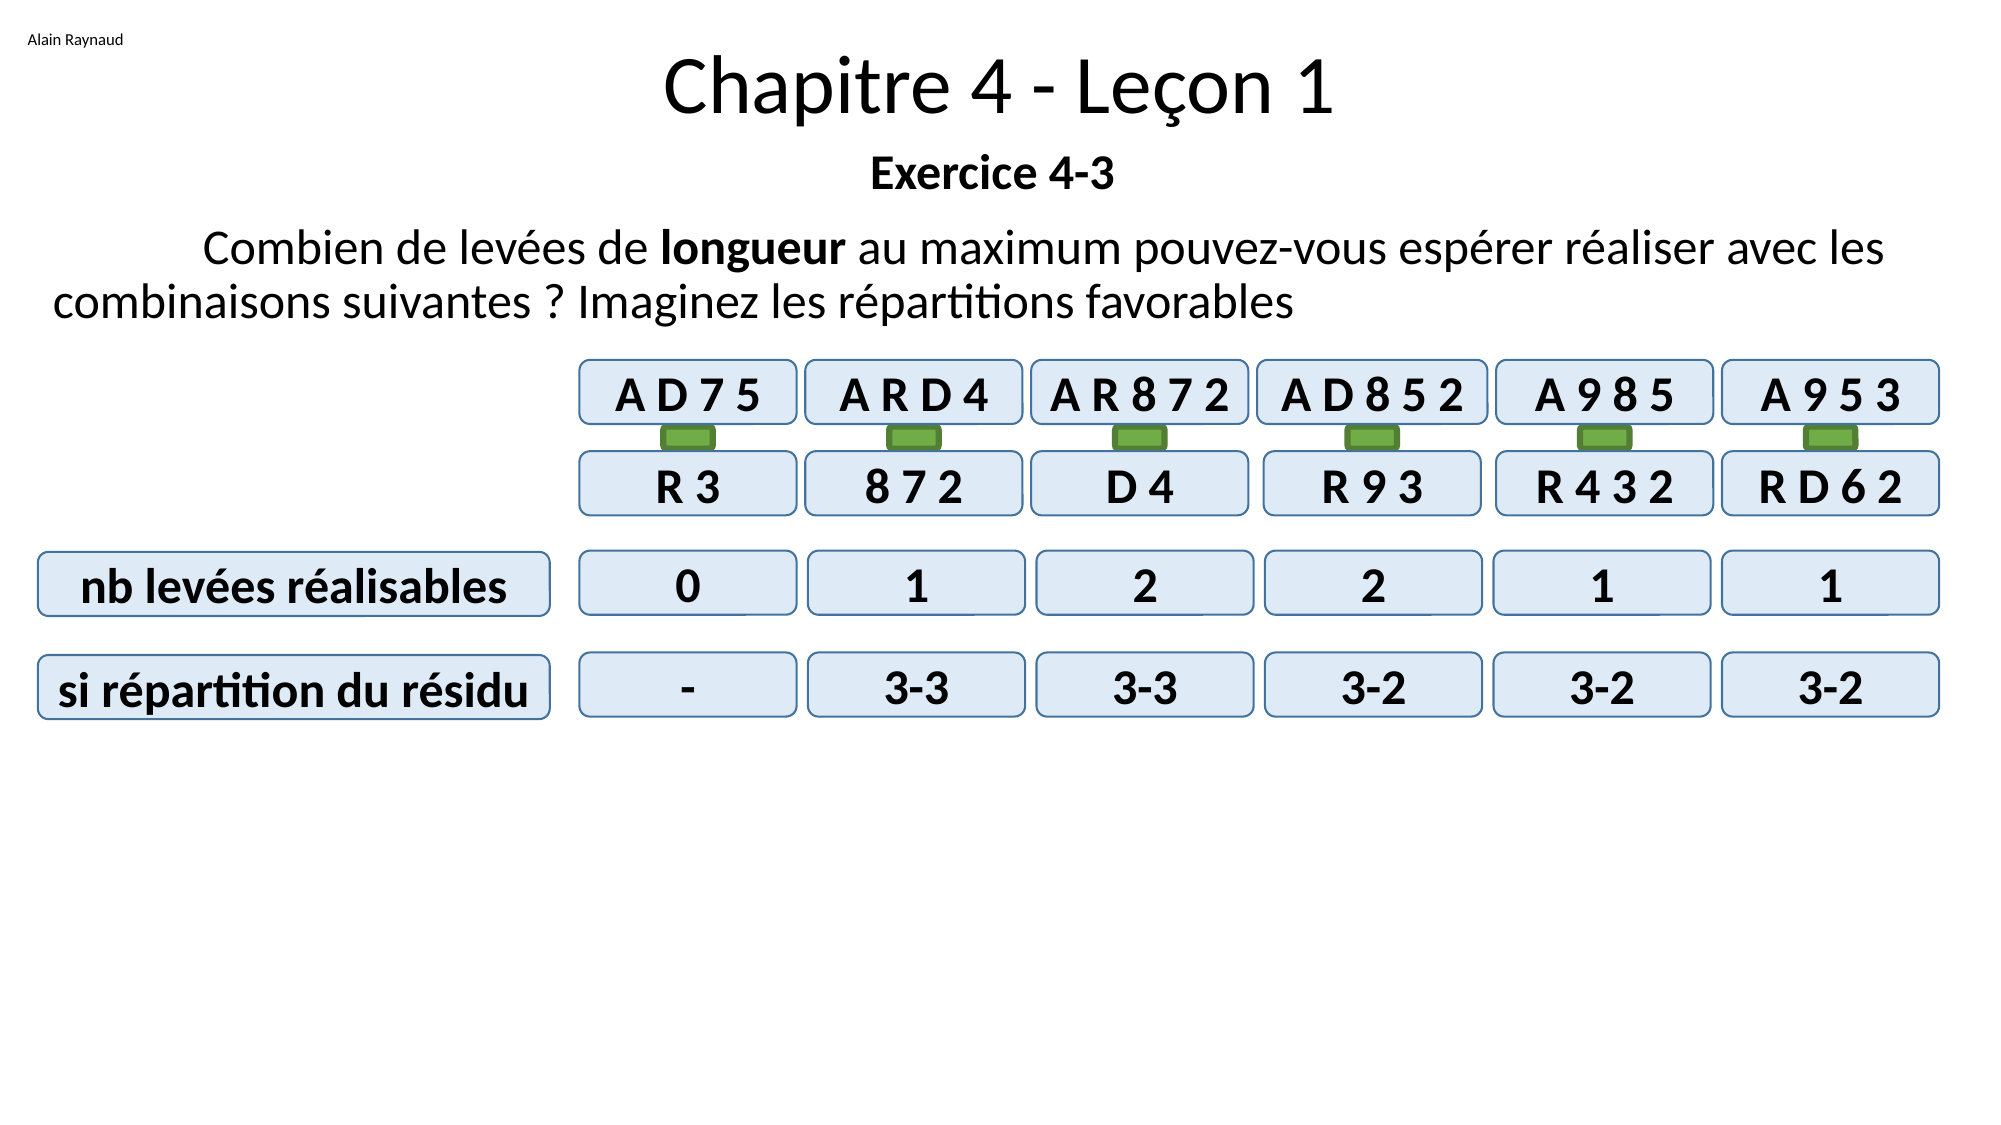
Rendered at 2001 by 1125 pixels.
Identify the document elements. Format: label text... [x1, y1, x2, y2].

text_box 3-2 [1263, 651, 1484, 718]
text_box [805, 359, 1023, 516]
text_box 1 [1492, 549, 1712, 616]
text_box si répartition du résidu [36, 653, 551, 721]
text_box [1496, 359, 1714, 516]
text_box 1 [1720, 549, 1941, 616]
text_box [1722, 359, 1940, 516]
text_box 3-2 [1720, 651, 1941, 718]
text_box - [578, 651, 798, 718]
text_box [1257, 359, 1488, 516]
text_box nb levées réalisables [36, 550, 551, 618]
text_box 1 [806, 549, 1027, 616]
text_box 2 [1263, 549, 1484, 616]
text_box 3-3 [806, 651, 1027, 718]
text_box 2 [1035, 549, 1255, 616]
text_box 0 [578, 549, 798, 616]
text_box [579, 359, 797, 516]
text_box 3-2 [1492, 651, 1712, 718]
text_box 3-3 [1035, 651, 1255, 718]
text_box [1031, 359, 1249, 516]
subtitle Exercice 4-3 Combien de levées de longueur au maximum pouvez-vous espérer réaliser avec les combinaisons suivantes ? Imaginez les répartitions favorables [37, 139, 1948, 1088]
text_box Alain Raynaud [12, 21, 147, 57]
title Chapitre 4 - Leçon 1 [249, 38, 1750, 139]
